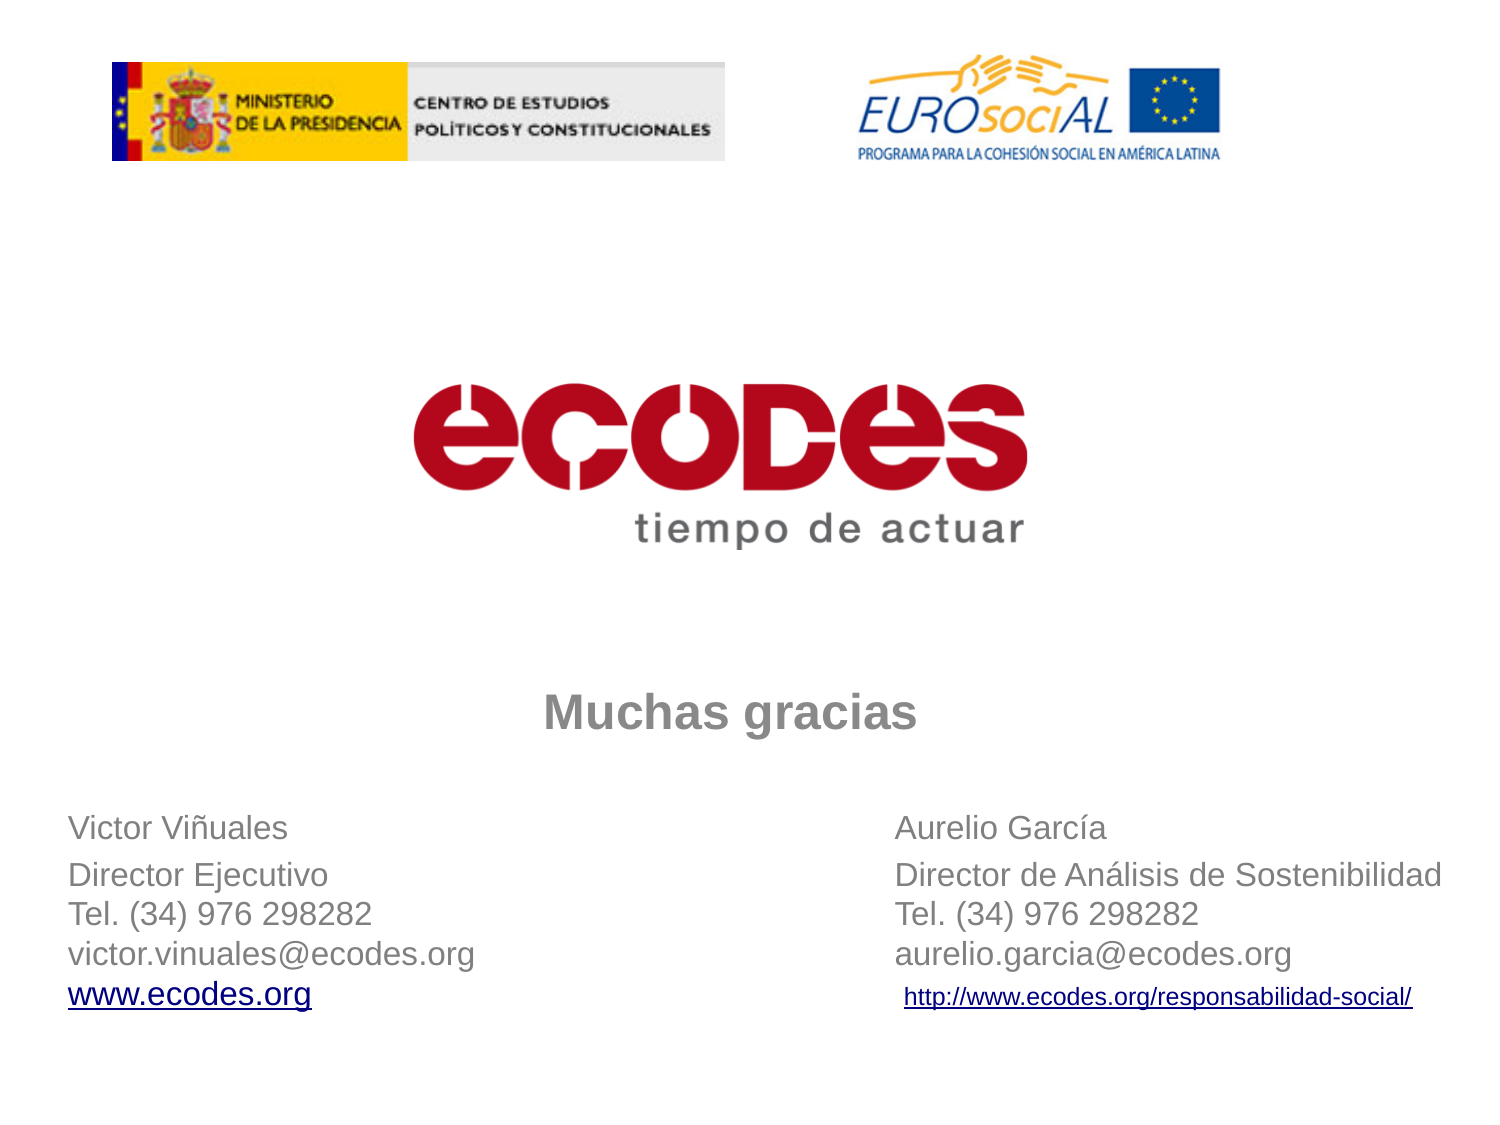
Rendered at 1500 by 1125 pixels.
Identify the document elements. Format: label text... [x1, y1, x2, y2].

subtitle Muchas gracias [206, 671, 1257, 776]
picture [407, 375, 1034, 551]
picture [856, 54, 1223, 162]
text_box Aurelio García Director de Análisis de Sostenibilidad Tel. (34) 976 298282 aurelio.garcia@ecodes.org http://www.ecodes.org/responsabilidad-social/ [879, 798, 1471, 1107]
text_box Victor Viñuales Director Ejecutivo Tel. (34) 976 298282 victor.vinuales@ecodes.org www.ecodes.org [53, 798, 597, 1107]
picture [111, 61, 725, 162]
